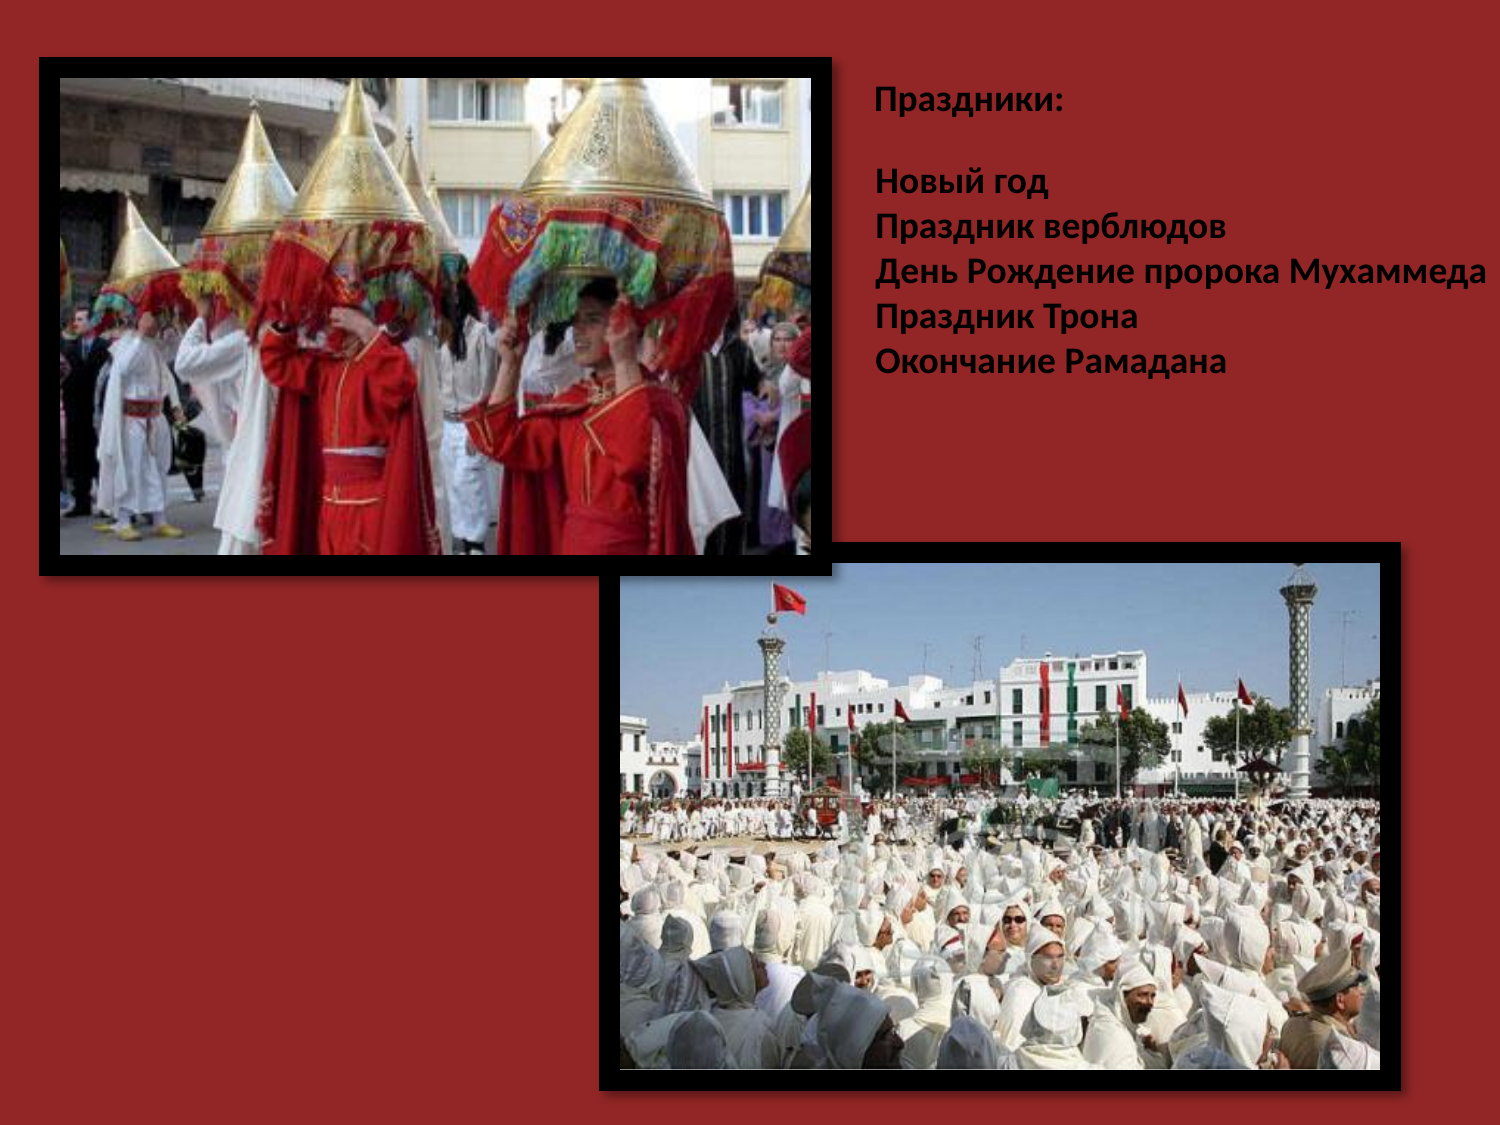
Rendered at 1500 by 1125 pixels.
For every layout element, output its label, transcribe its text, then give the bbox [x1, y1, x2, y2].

text_box Праздники: [859, 66, 1080, 127]
picture [619, 562, 1381, 1071]
picture [59, 77, 812, 556]
text_box Новый год Праздник верблюдов День Рождение пророка Мухаммеда Праздник Трона Окончание Рамадана [860, 148, 1500, 389]
